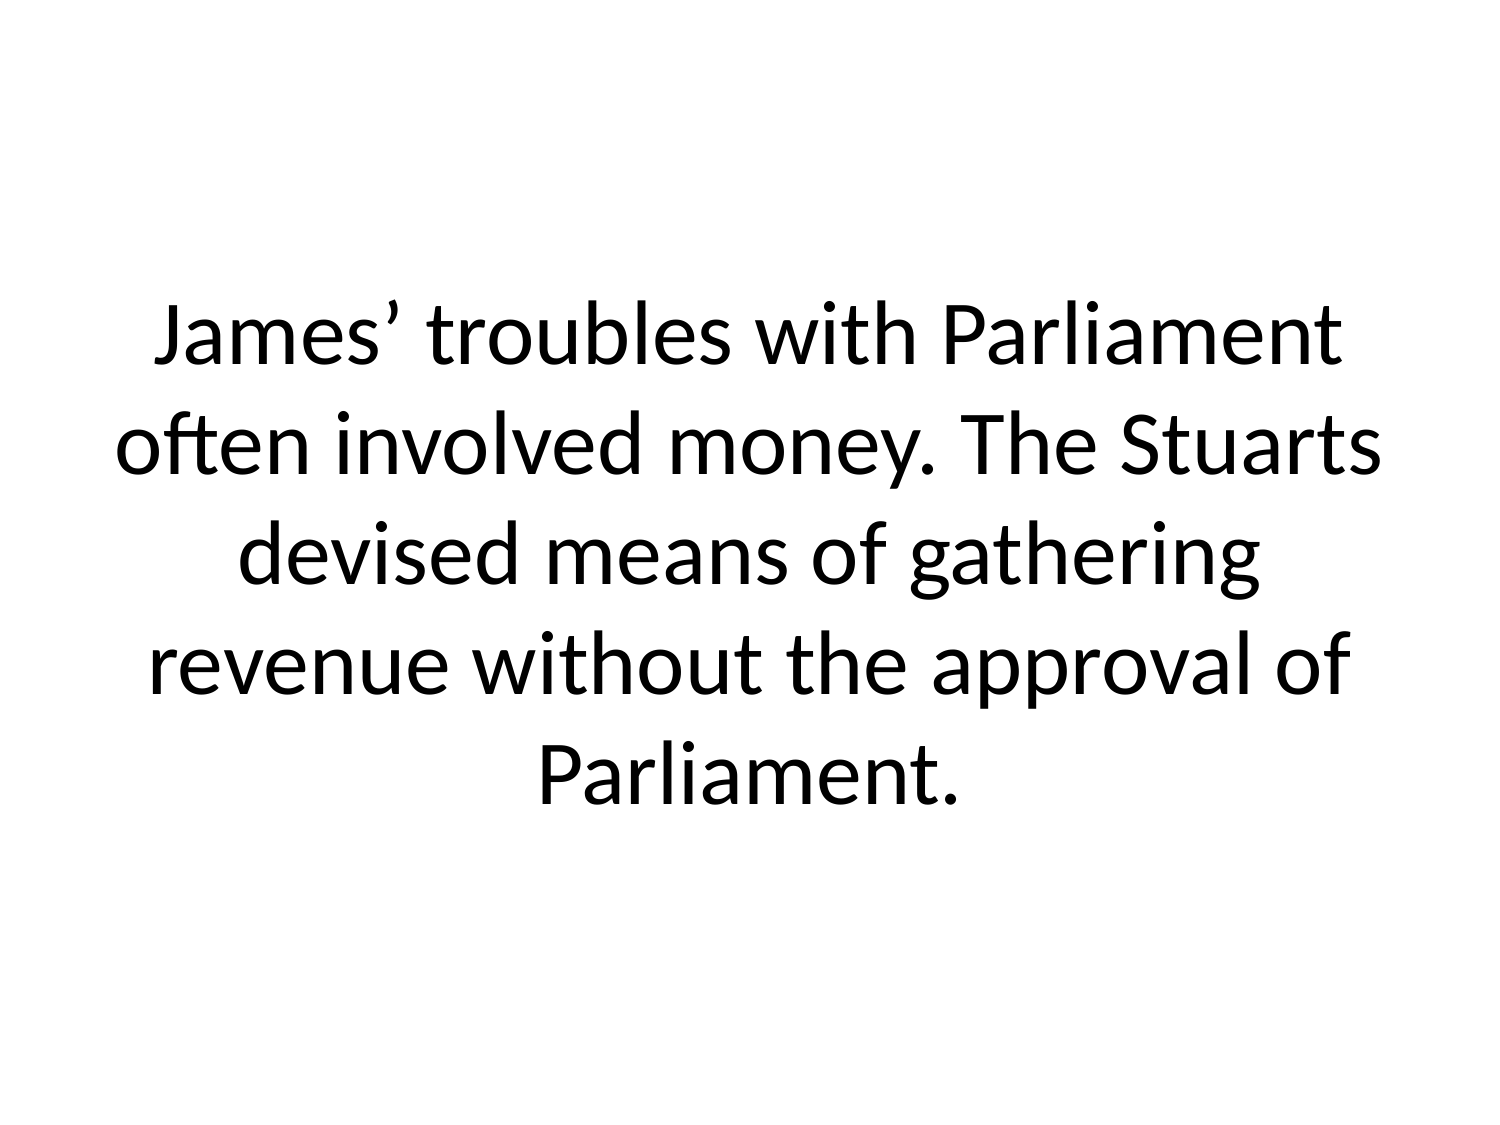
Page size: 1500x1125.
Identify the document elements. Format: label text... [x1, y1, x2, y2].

title James’ troubles with Parliament often involved money. The Stuarts devised means of gathering revenue without the approval of Parliament. [74, 44, 1426, 1051]
